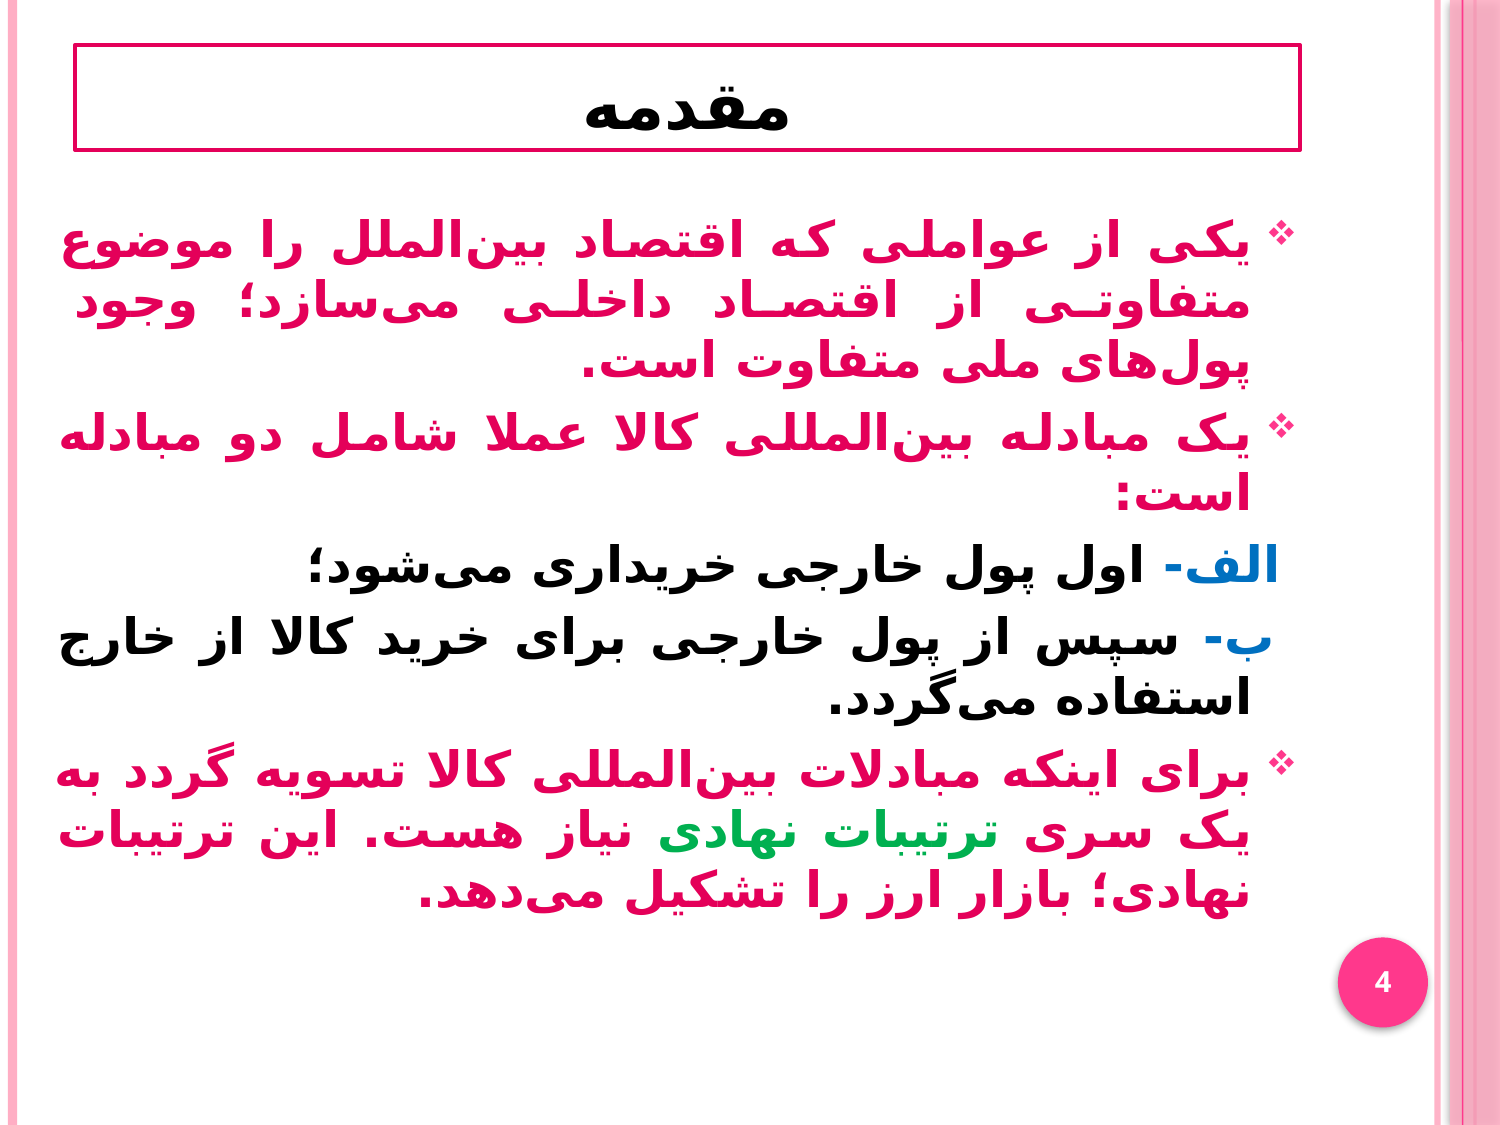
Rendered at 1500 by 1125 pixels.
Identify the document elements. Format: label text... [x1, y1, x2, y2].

list یکی از عواملی که اقتصاد بین‌الملل را موضوع متفاوتی از اقتصاد داخلی می‌سازد؛ وجود پول‌های ملی متفاوت است. یک مبادله بین‌المللی کالا عملا شامل دو مبادله است: الف- اول پول خارجی خریداری می‌شود؛ ب- سپس از پول خارجی برای خرید کالا از خارج استفاده می‌گردد. برای اینکه مبادلات بین‌المللی کالا تسویه گردد به یک سری ترتیبات نهادی نیاز هست. این ترتیبات نهادی؛ بازار ارز را تشکیل می‌دهد. [37, 200, 1313, 1100]
title مقدمه [73, 43, 1302, 152]
slide_number 4 [1333, 940, 1434, 1027]
